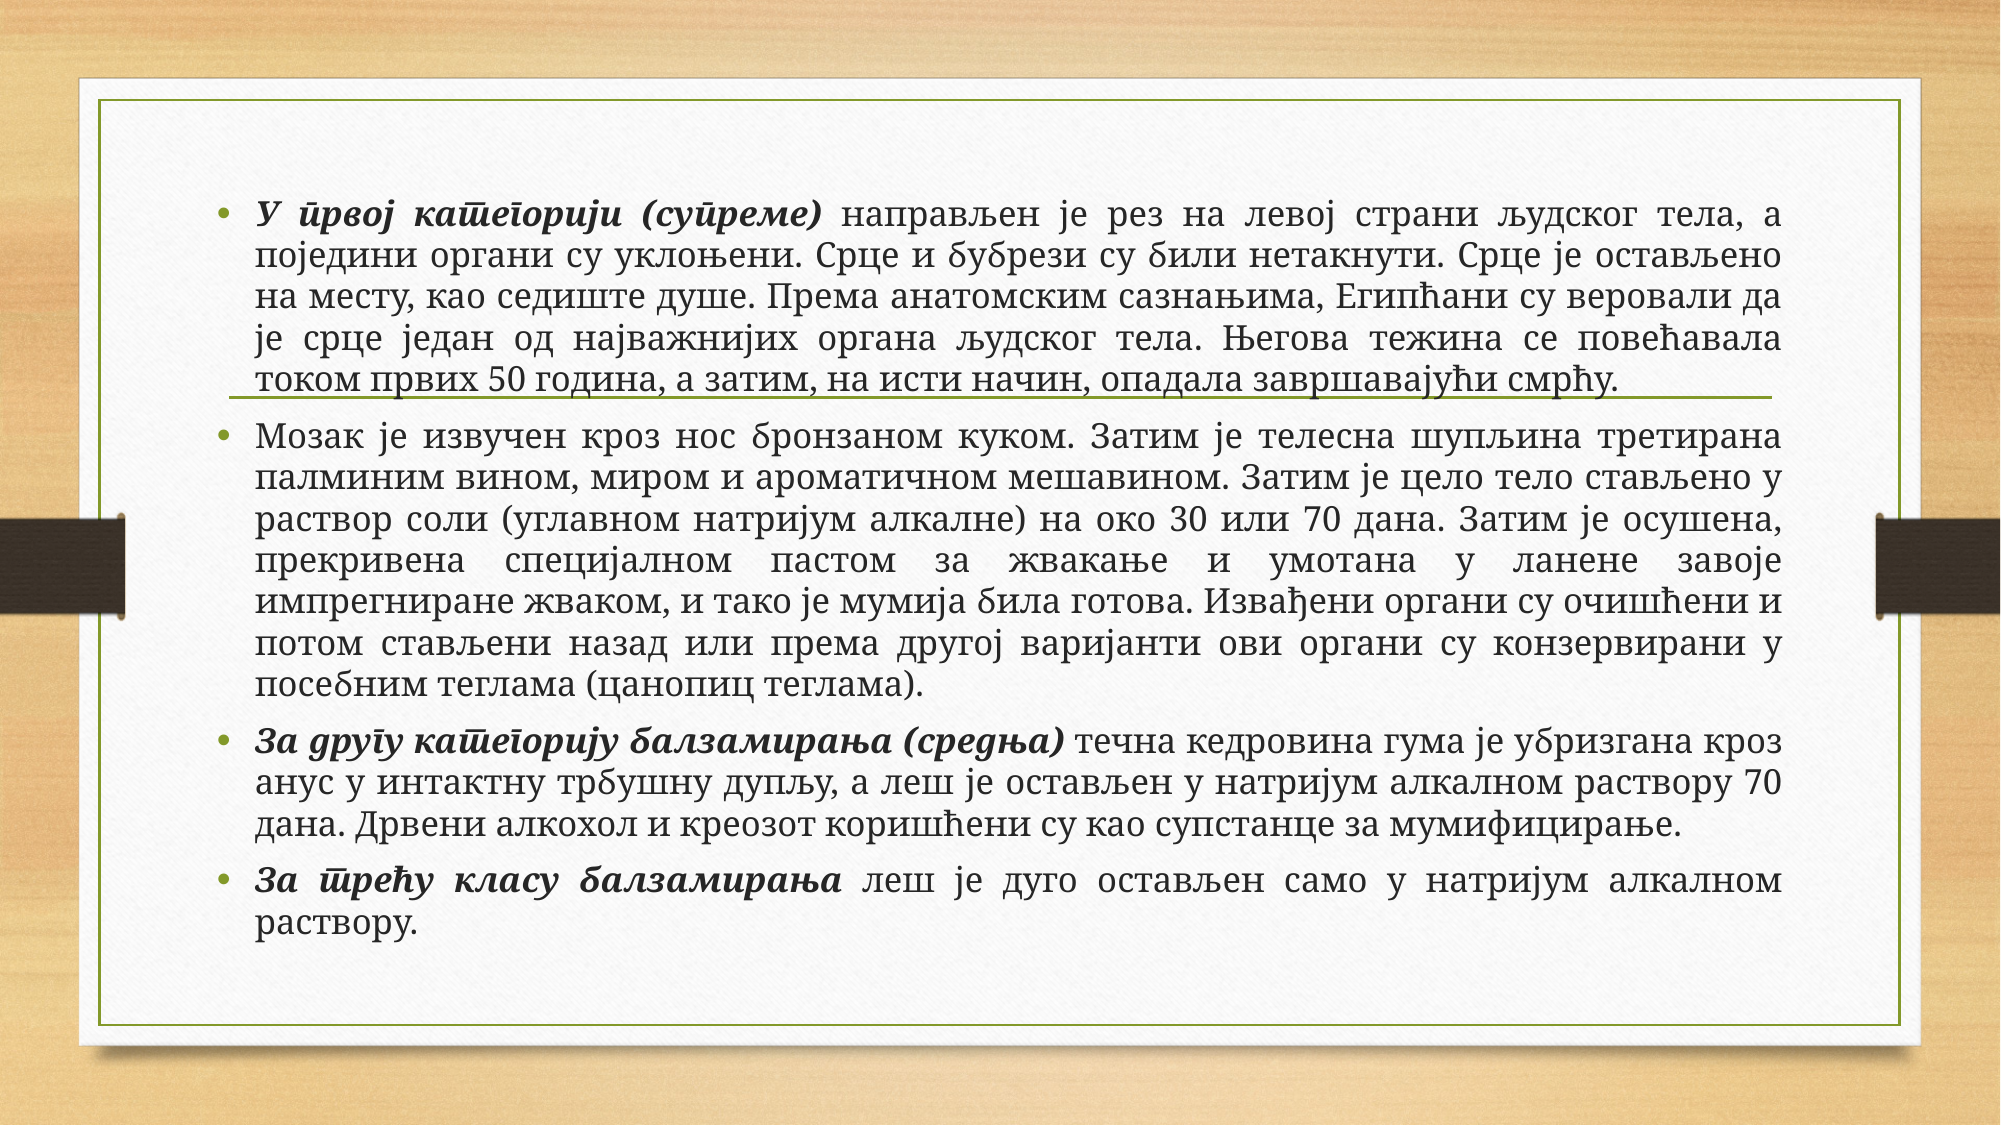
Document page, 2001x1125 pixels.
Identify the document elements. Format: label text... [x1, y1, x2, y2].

picture [0, 0, 2001, 1125]
list У првој категорији (супреме) направљен је рез на левој страни људског тела, а поједини органи су уклоњени. Срце и бубрези су били нетакнути. Срце је остављено на месту, као седиште душе. Према анатомским сазнањима, Египћани су веровали да је срце један од најважнијих органа људског тела. Његова тежина се повећавала током првих 50 година, а затим, на исти начин, опадала завршавајући смрћу. Мозак је извучен кроз нос бронзаном куком. Затим је телесна шупљина третирана палминим вином, миром и ароматичном мешавином. Затим је цело тело стављено у раствор соли (углавном натријум алкалне) на око 30 или 70 дана. Затим је осушена, прекривена специјалном пастом за жвакање и умотана у ланене завоје импрегниране жваком, и тако је мумија била готова. Извађени органи су очишћени и потом стављени назад или према другој варијанти ови органи су конзервирани у посебним теглама (цанопиц теглама). За другу категорију балзамирања (средња) течна кедровина гума је убризгана кроз анус у интактну трбушну дупљу, а леш је остављен у натријум алкалном раствору 70 дана. Дрвени алкохол и креозот коришћени су као супстанце за мумифицирање. За трећу класу балзамирања леш је дуго остављен само у натријум алкалном раствору. [201, 184, 1798, 971]
